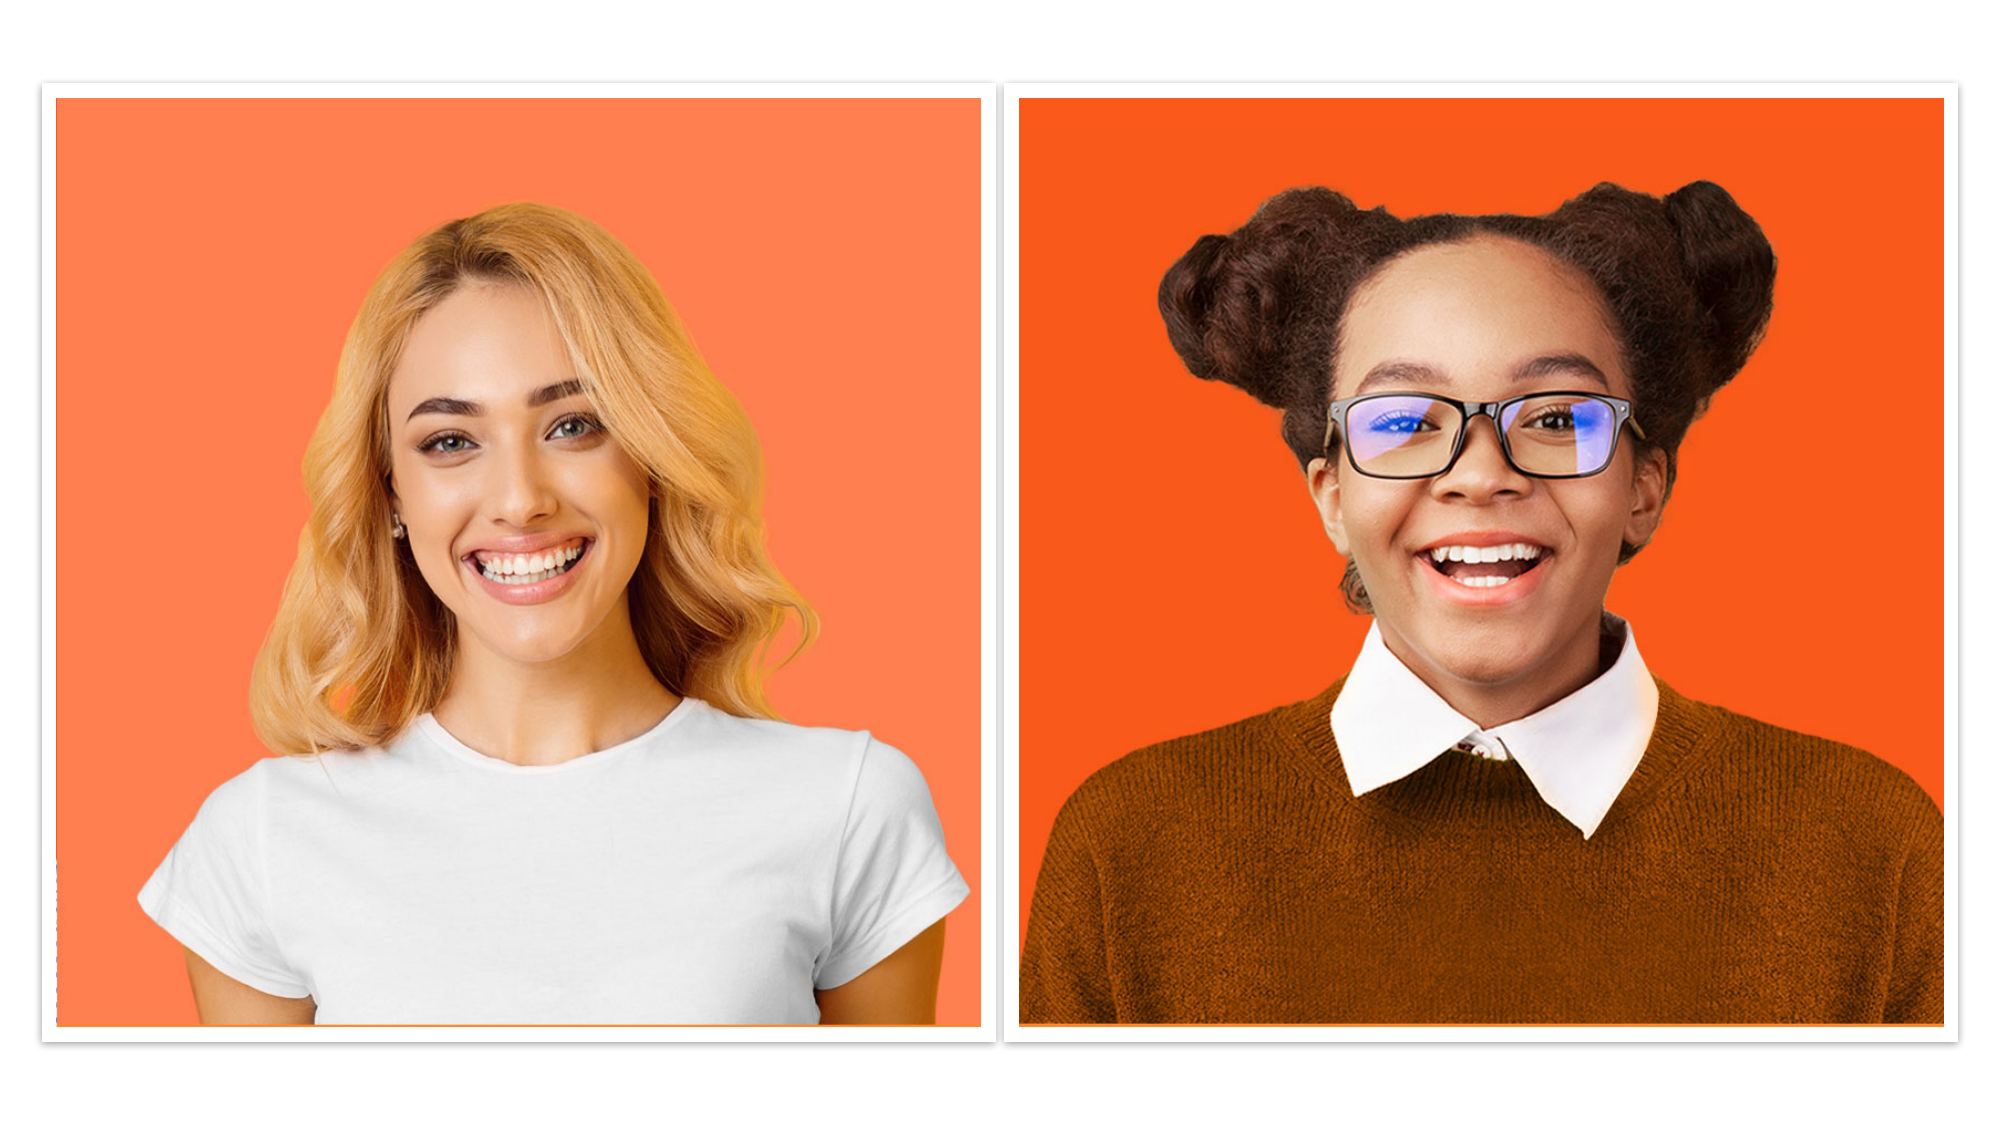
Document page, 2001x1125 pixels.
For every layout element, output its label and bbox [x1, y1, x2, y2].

picture [56, 97, 982, 1028]
picture [1018, 97, 1944, 1028]
